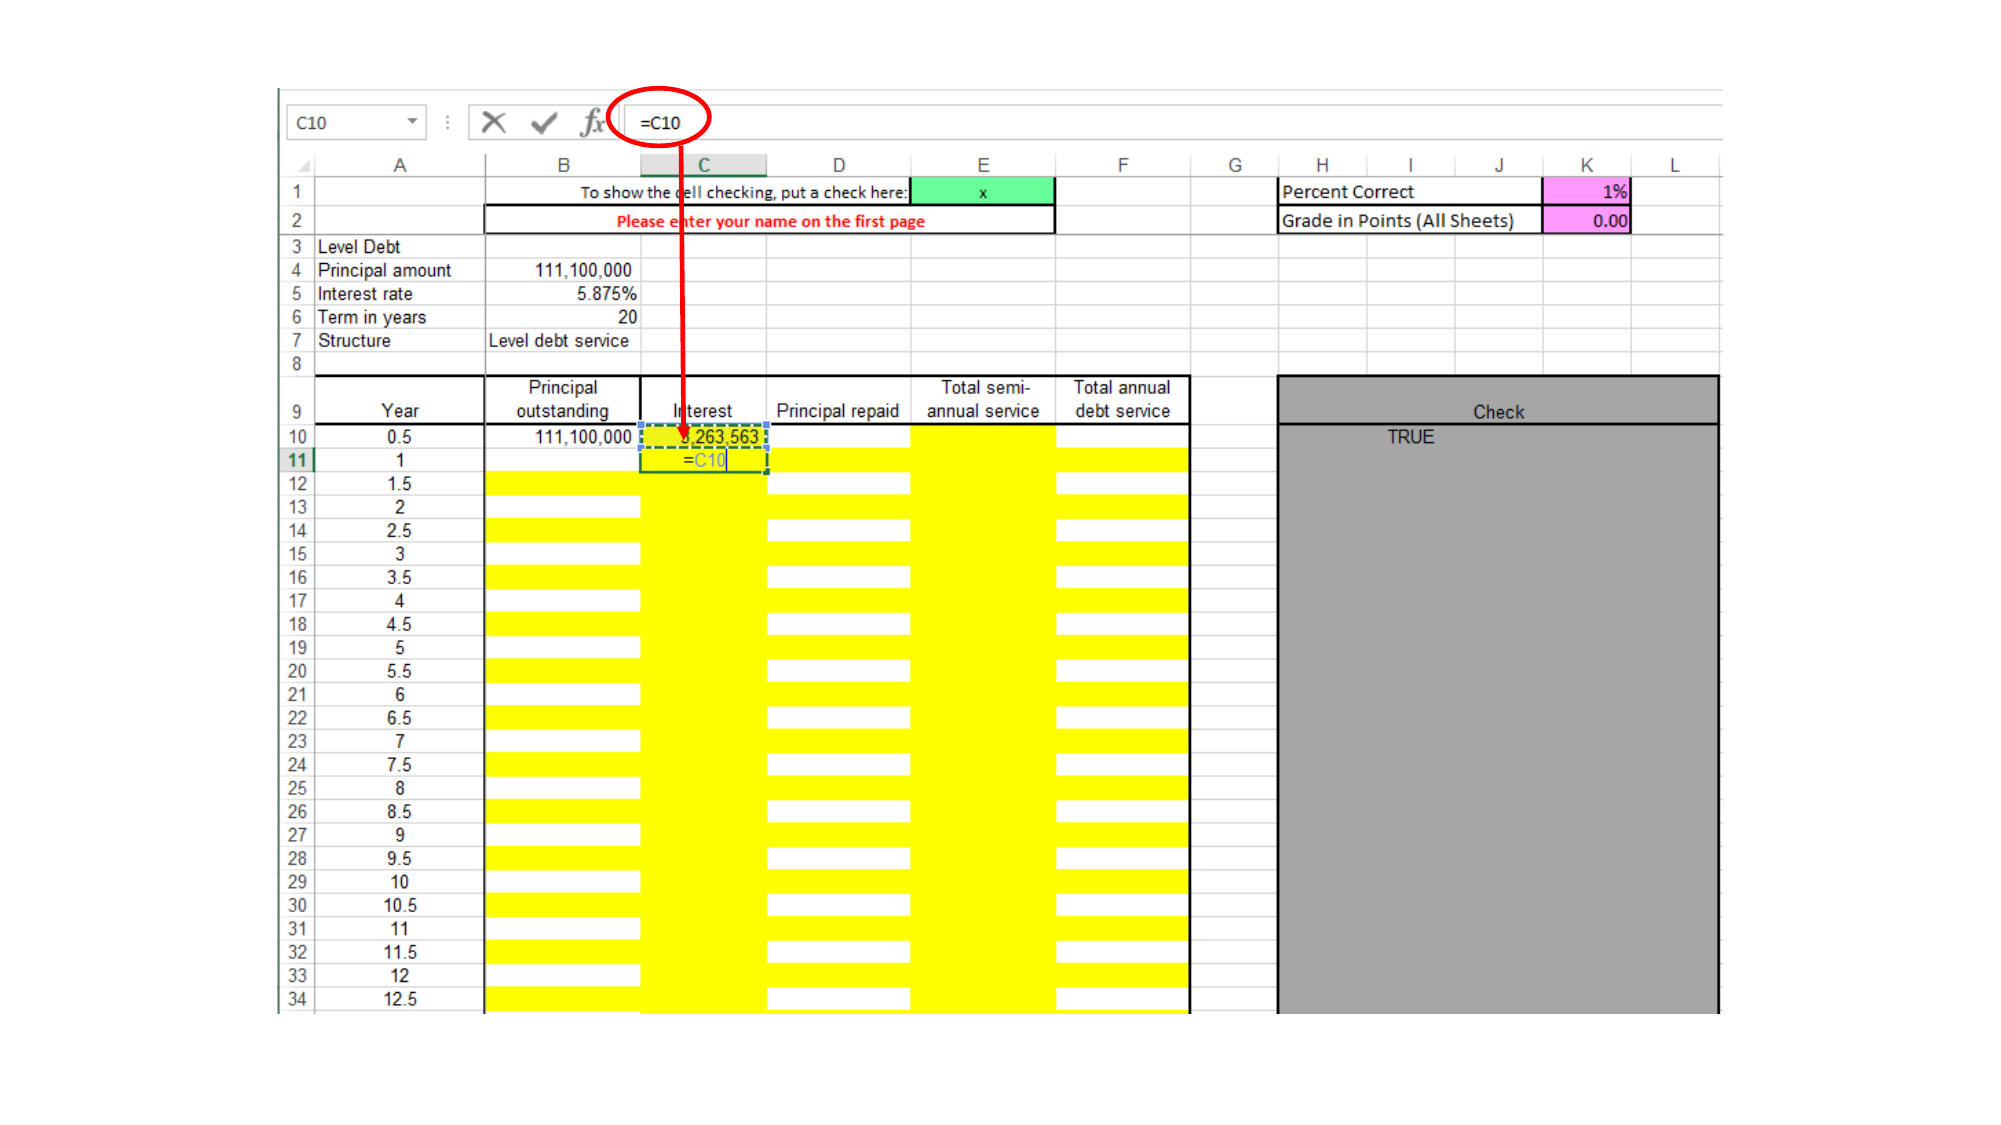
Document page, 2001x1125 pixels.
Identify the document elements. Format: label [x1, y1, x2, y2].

list [277, 88, 1723, 1014]
text_box [680, 145, 684, 441]
